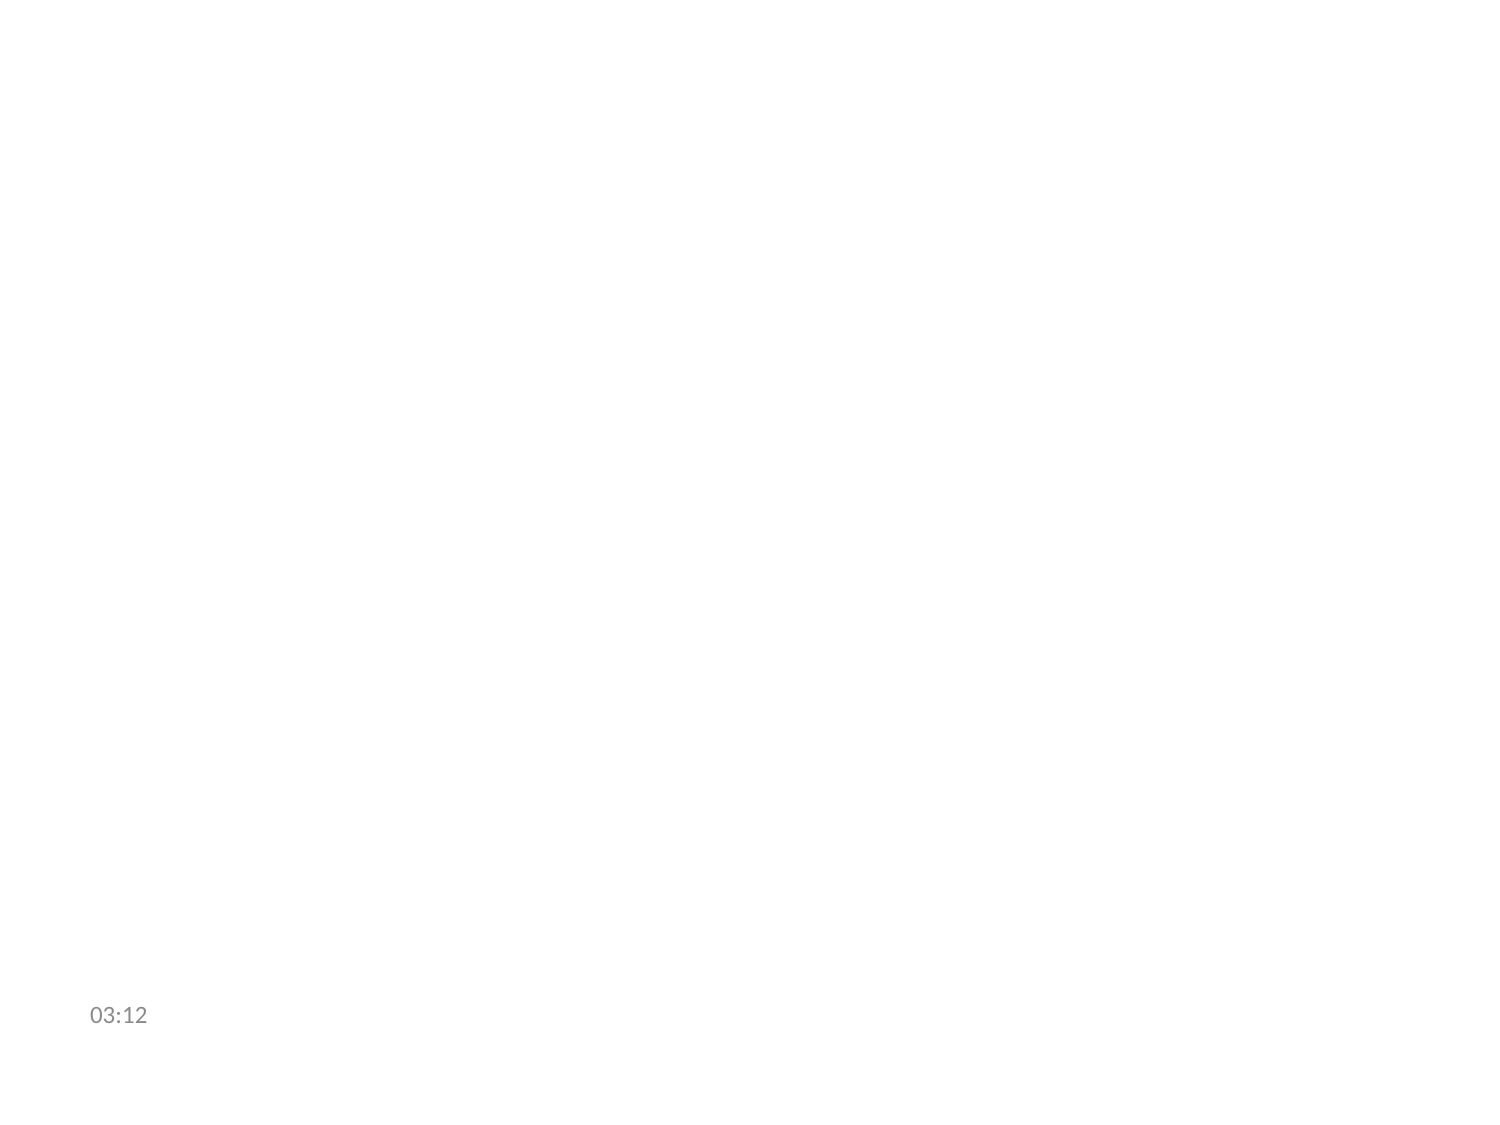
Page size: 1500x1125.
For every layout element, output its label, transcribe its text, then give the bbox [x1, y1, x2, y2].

text_box 15:35 [75, 983, 425, 1044]
